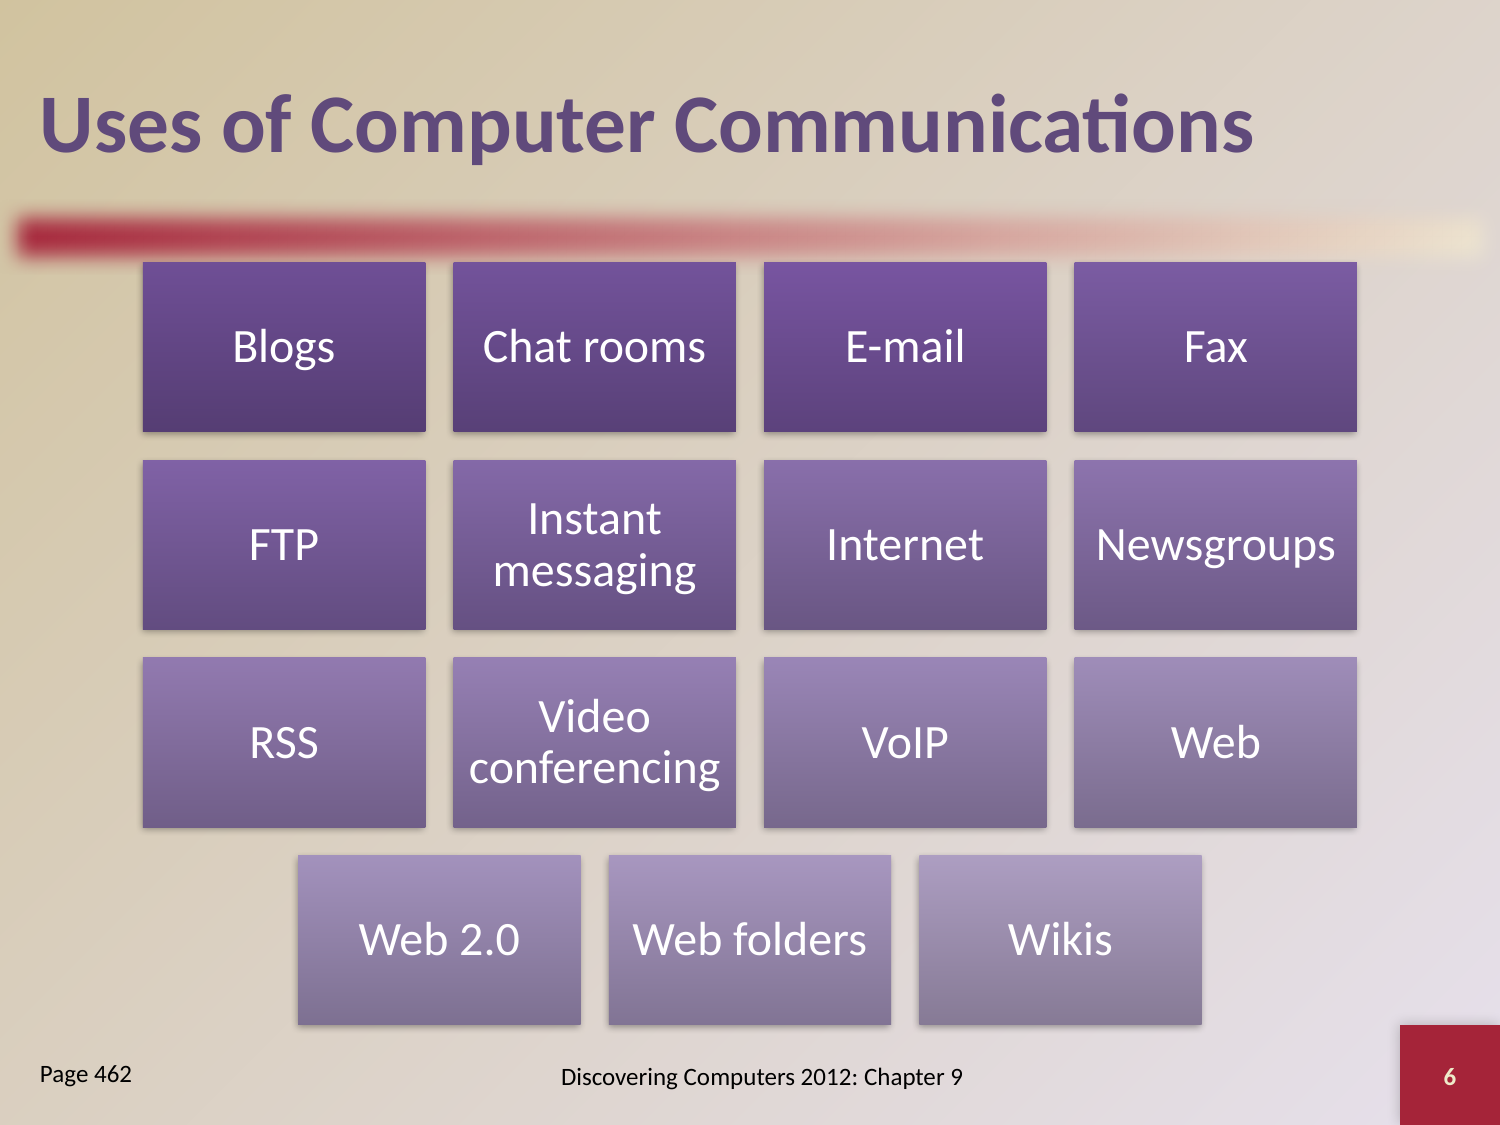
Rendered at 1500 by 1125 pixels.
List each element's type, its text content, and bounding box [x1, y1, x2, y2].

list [0, 262, 1500, 1026]
footer Discovering Computers 2012: Chapter 9 [450, 1037, 1075, 1113]
title Uses of Computer Communications [24, 24, 1475, 213]
list Page 462 [24, 1050, 300, 1125]
slide_number 6 [1400, 1033, 1500, 1125]
